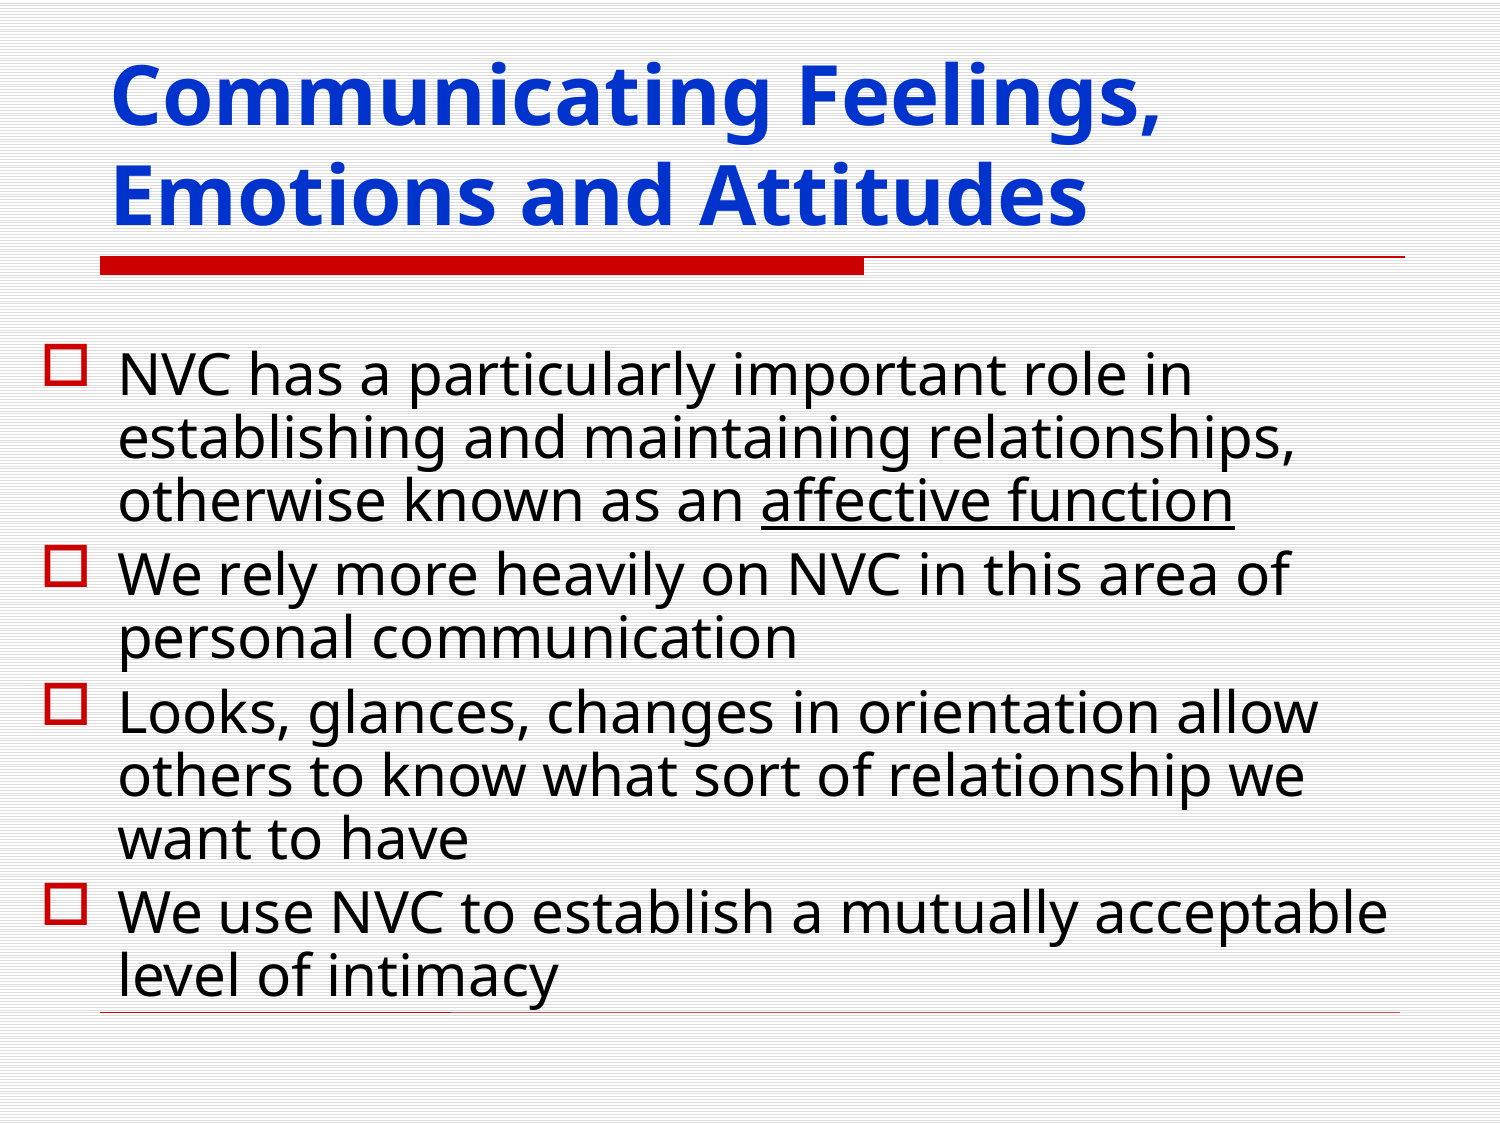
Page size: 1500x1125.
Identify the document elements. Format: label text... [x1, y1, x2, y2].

list NVC has a particularly important role in establishing and maintaining relationships, otherwise known as an affective function We rely more heavily on NVC in this area of personal communication Looks, glances, changes in orientation allow others to know what sort of relationship we want to have We use NVC to establish a mutually acceptable level of intimacy [24, 337, 1467, 1013]
title Communicating Feelings, Emotions and Attitudes [93, 49, 1407, 250]
